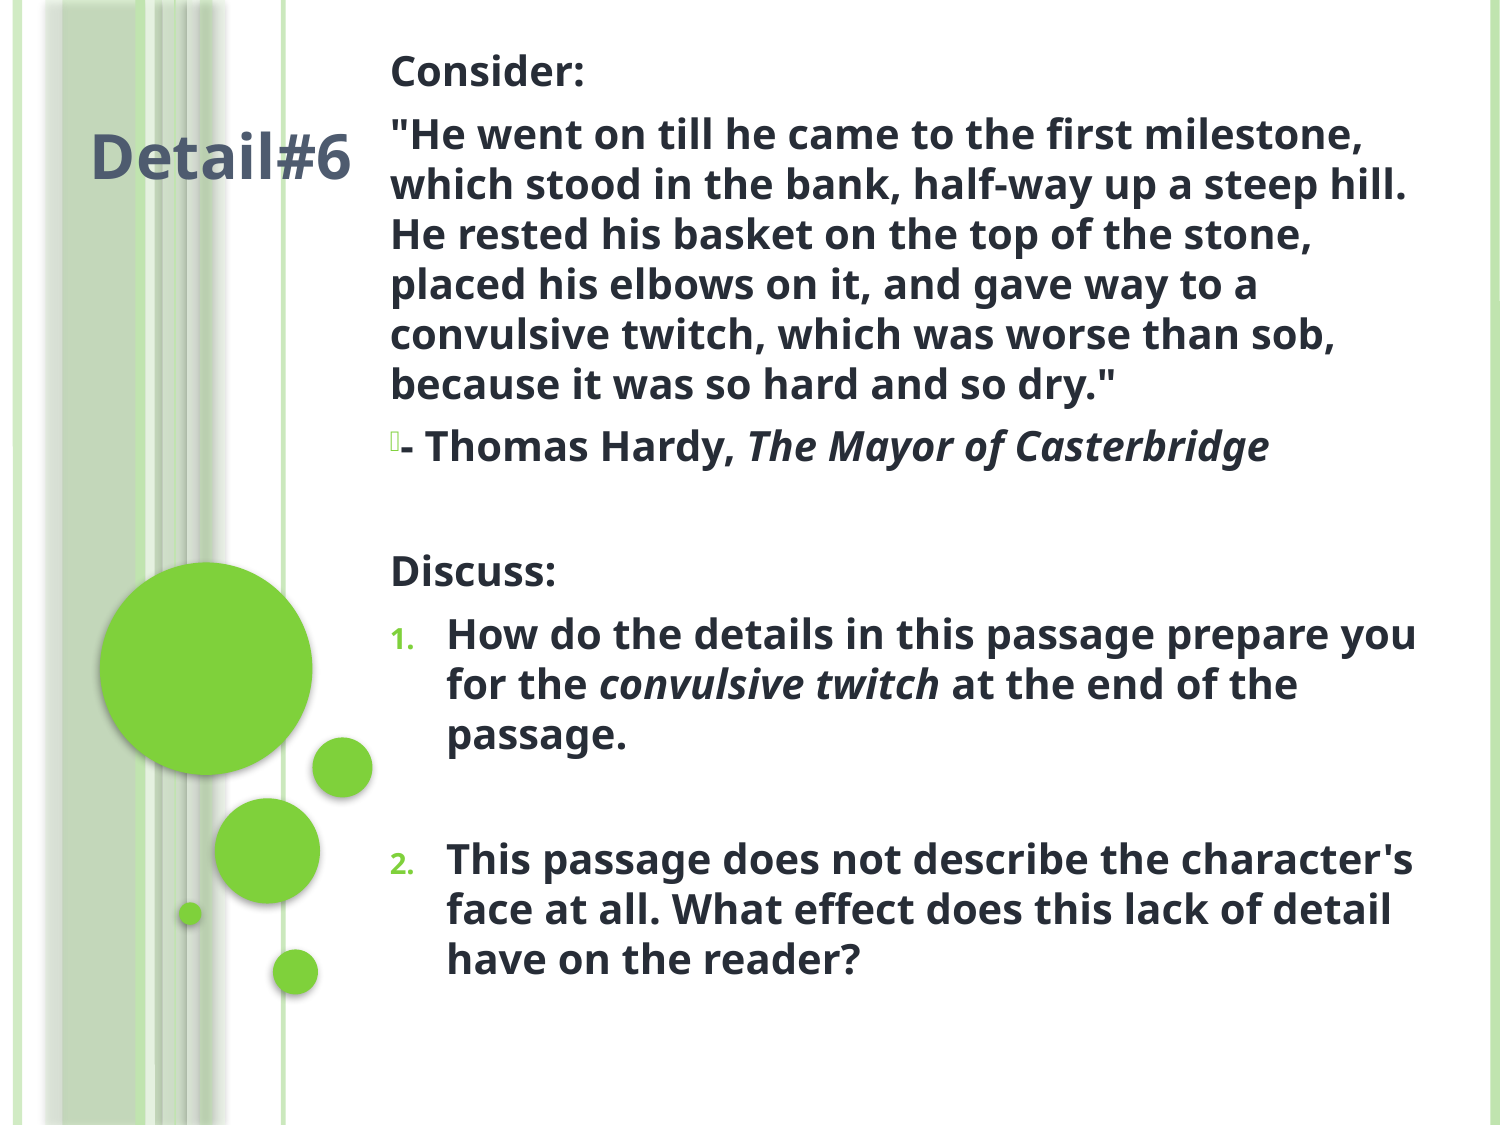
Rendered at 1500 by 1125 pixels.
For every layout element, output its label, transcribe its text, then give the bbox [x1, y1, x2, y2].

title Detail#6 [75, 62, 375, 200]
subtitle Consider: "He went on till he came to the first milestone, which stood in the bank, half-way up a steep hill. He rested his basket on the top of the stone, placed his elbows on it, and gave way to a convulsive twitch, which was worse than sob, because it was so hard and so dry." - Thomas Hardy, The Mayor of Casterbridge Discuss: How do the details in this passage prepare you for the convulsive twitch at the end of the passage. This passage does not describe the character's face at all. What effect does this lack of detail have on the reader? [375, 37, 1463, 1125]
